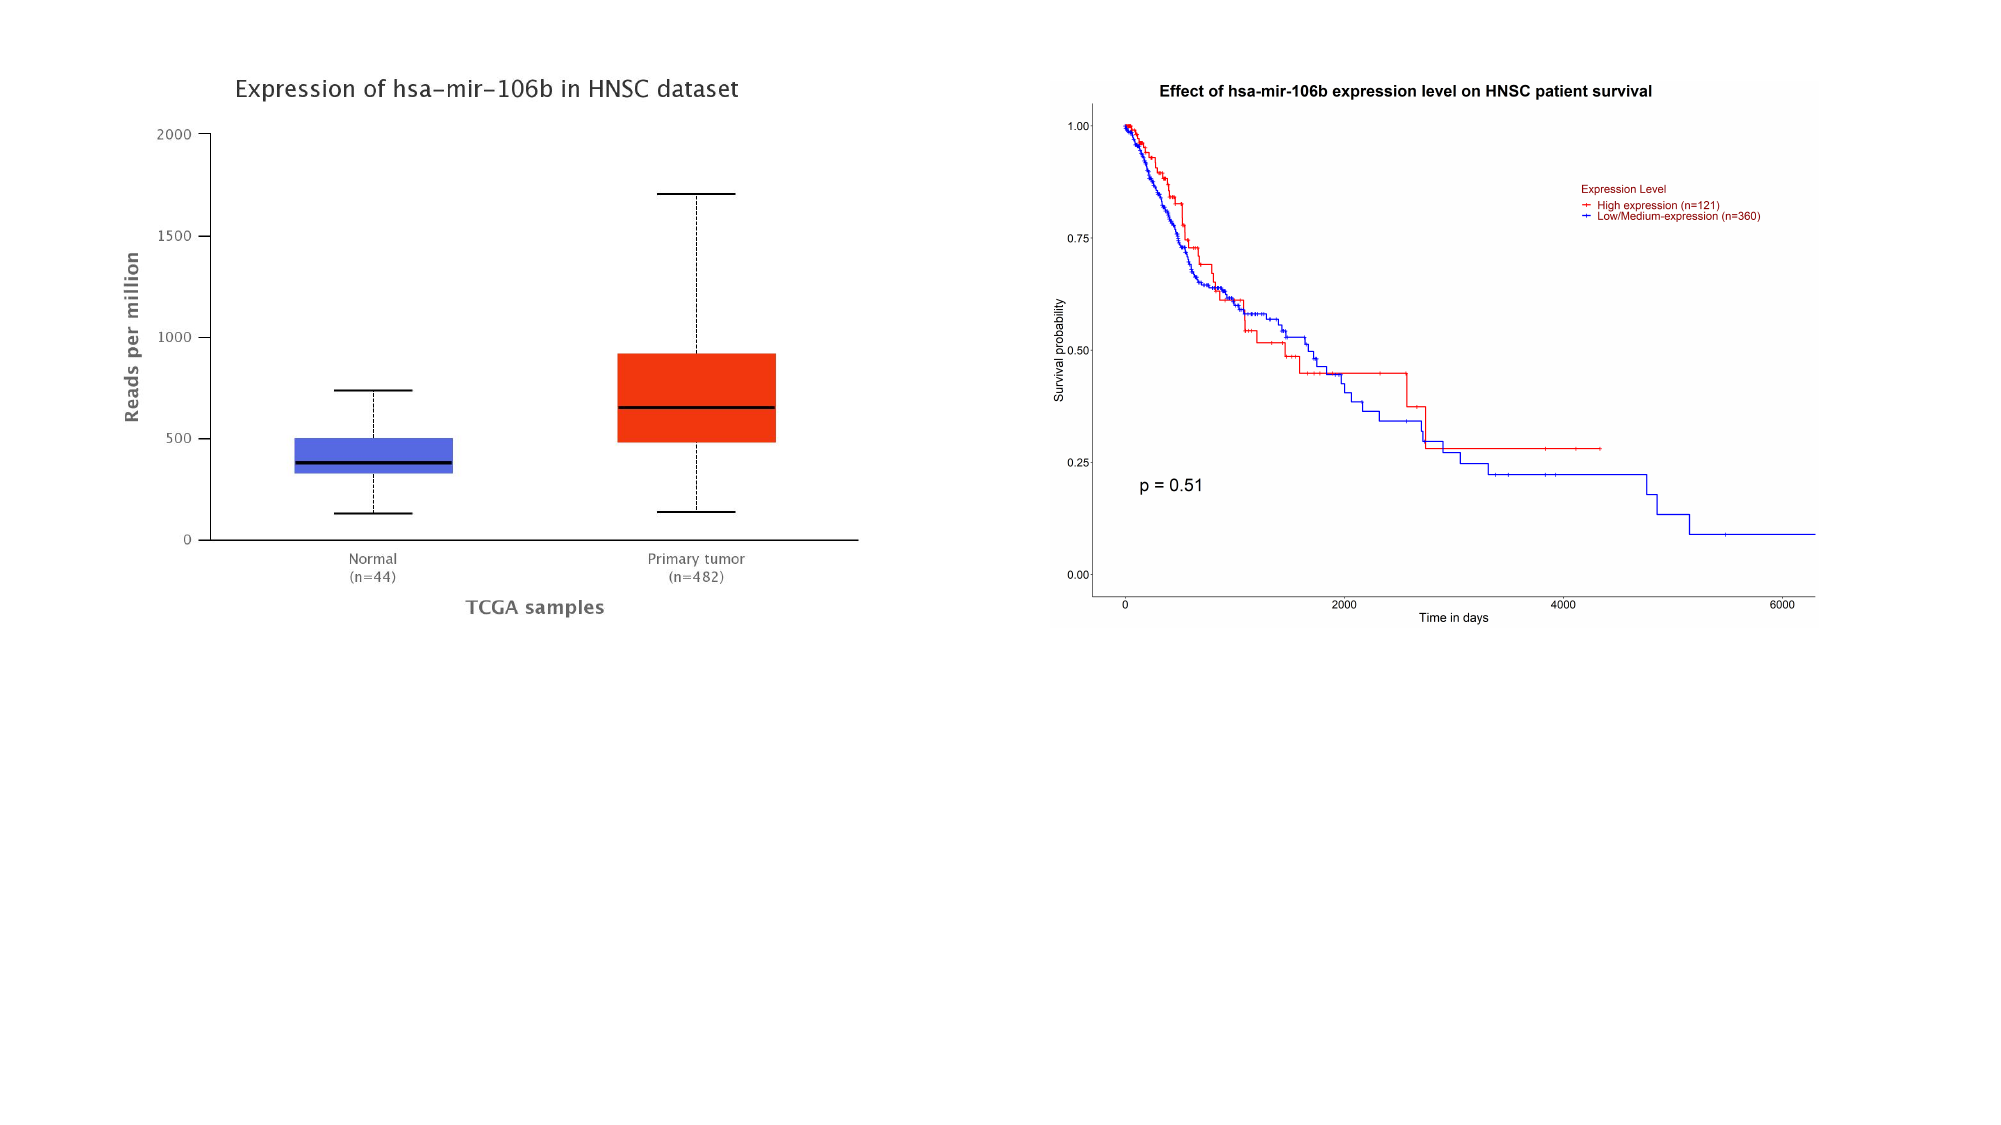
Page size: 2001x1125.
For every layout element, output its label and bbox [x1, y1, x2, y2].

list [1050, 81, 1818, 628]
list [102, 66, 871, 643]
